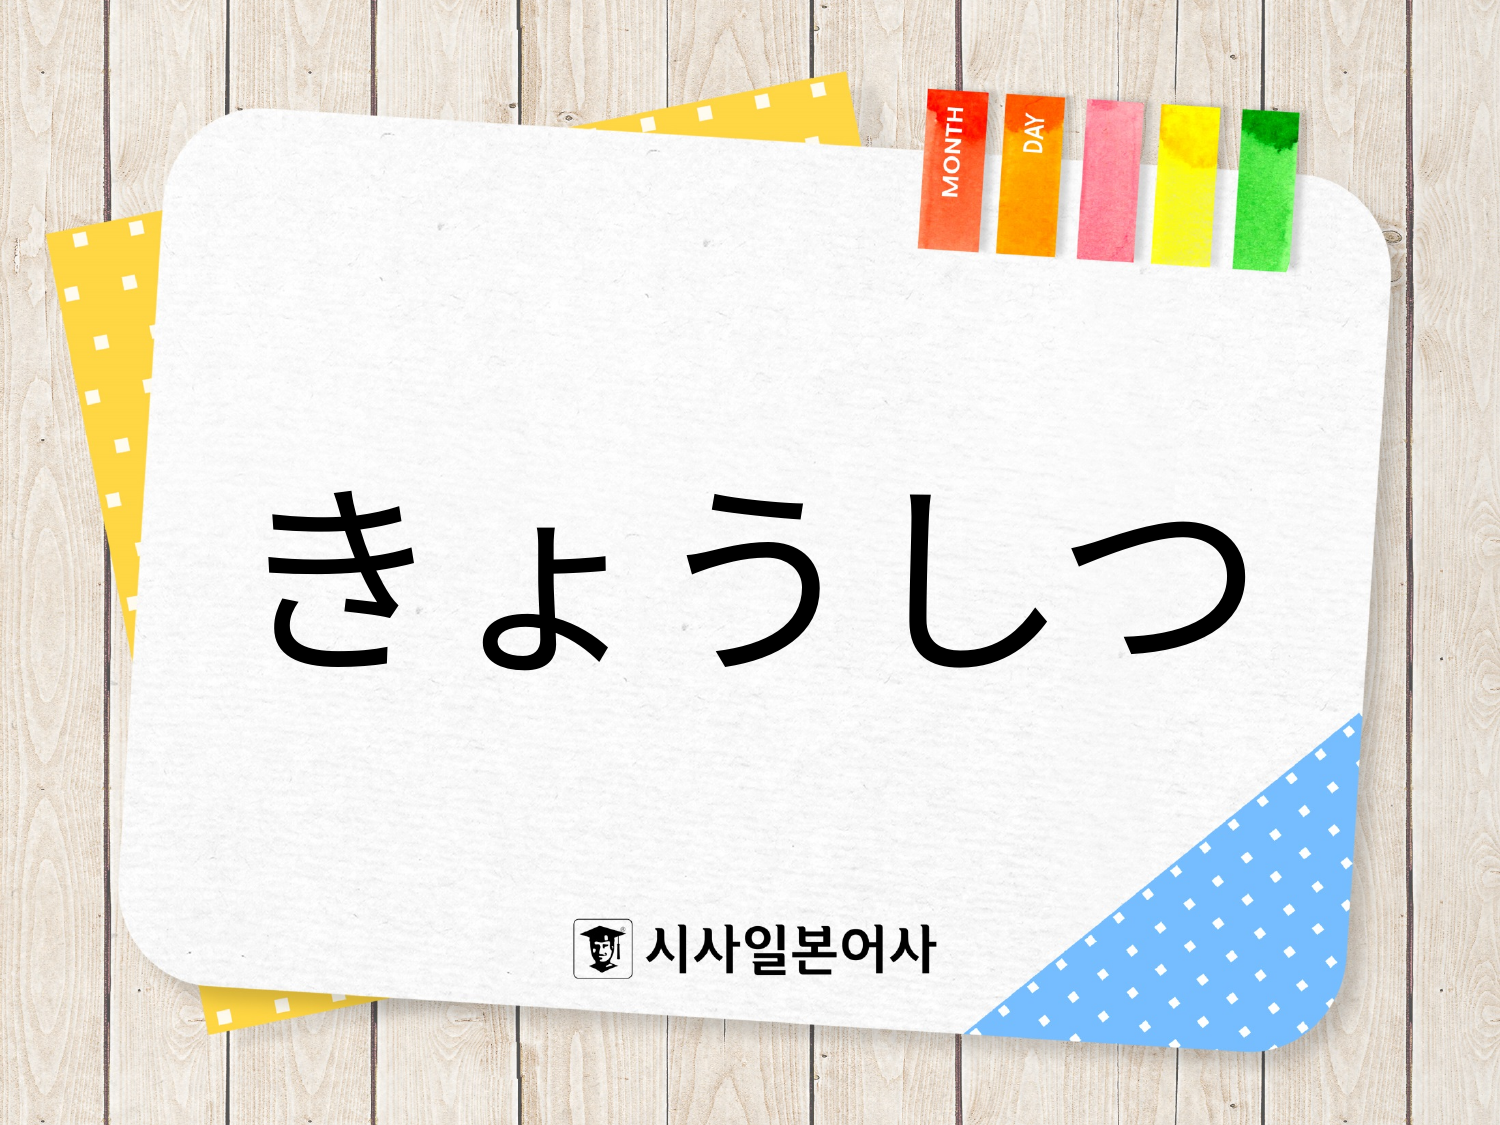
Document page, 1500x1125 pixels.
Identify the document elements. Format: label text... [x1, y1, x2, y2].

title きょうしつ [75, 338, 1425, 811]
picture [0, 0, 1500, 1125]
